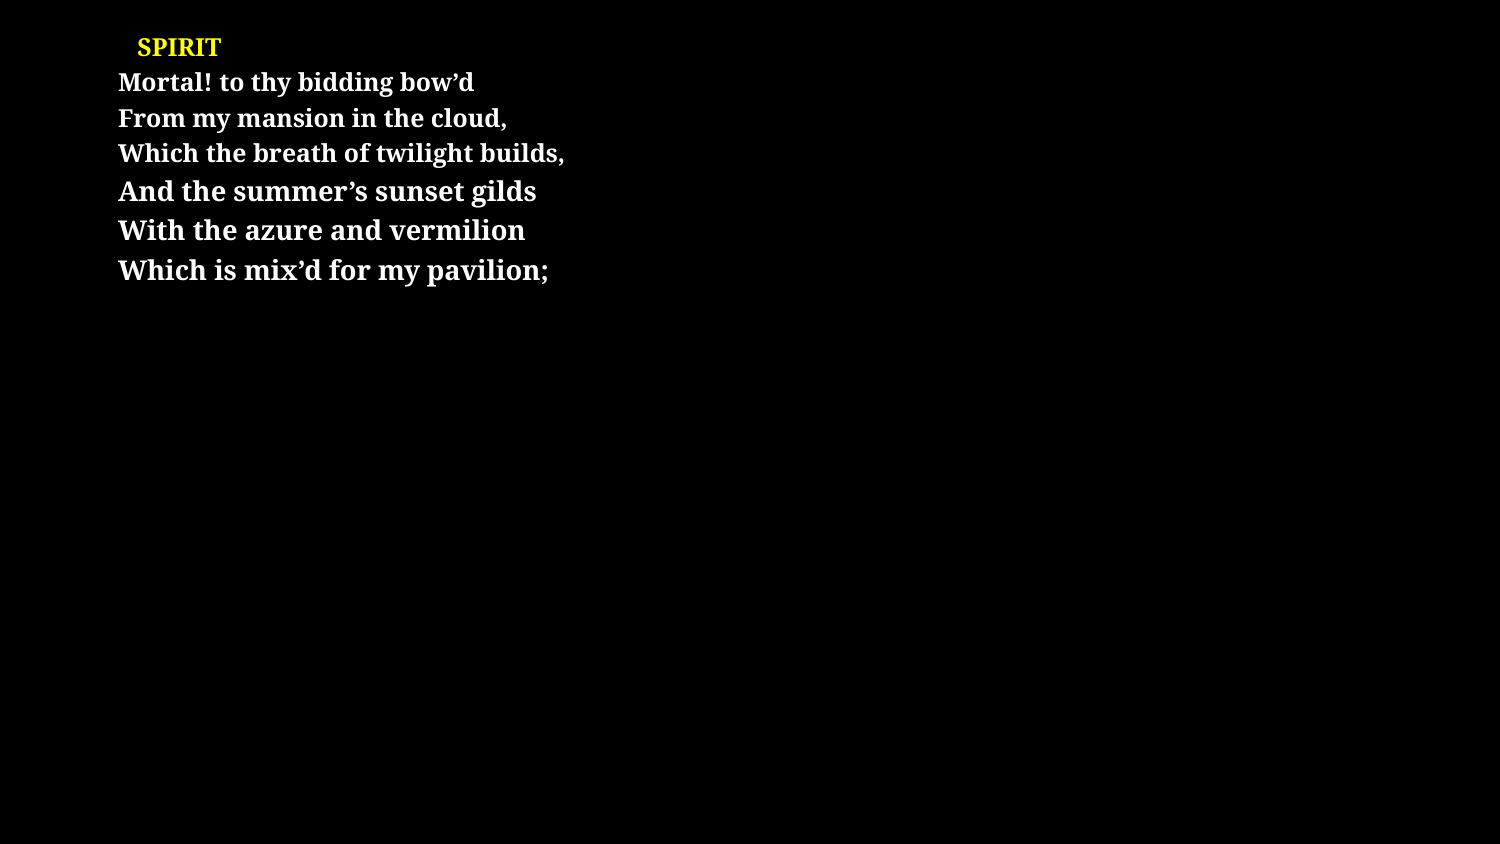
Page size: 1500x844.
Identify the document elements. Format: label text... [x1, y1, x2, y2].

title SPIRIT Mortal! to thy bidding bow’d From my mansion in the cloud, Which the breath of twilight builds, And the summer’s sunset gilds With the azure and vermilion Which is mix’d for my pavilion; [103, 17, 1397, 299]
